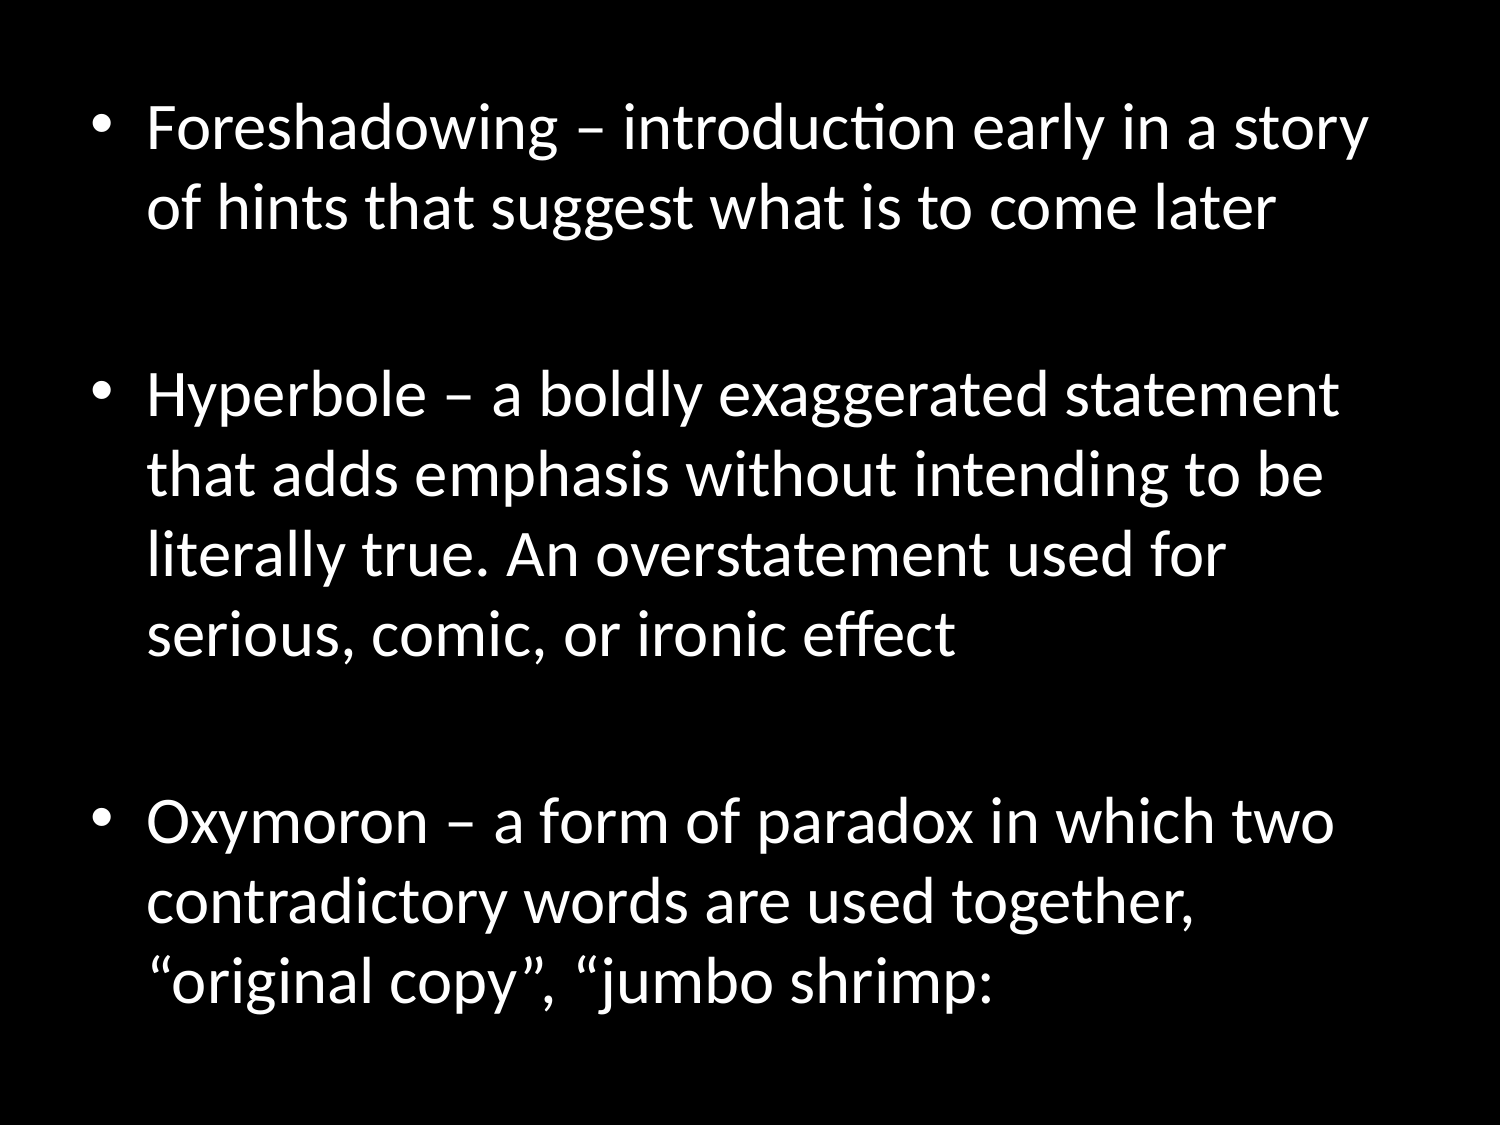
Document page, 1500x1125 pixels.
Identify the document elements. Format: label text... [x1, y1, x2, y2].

list Foreshadowing – introduction early in a story of hints that suggest what is to come later Hyperbole – a boldly exaggerated statement that adds emphasis without intending to be literally true. An overstatement used for serious, comic, or ironic effect Oxymoron – a form of paradox in which two contradictory words are used together, “original copy”, “jumbo shrimp: [75, 75, 1425, 1075]
